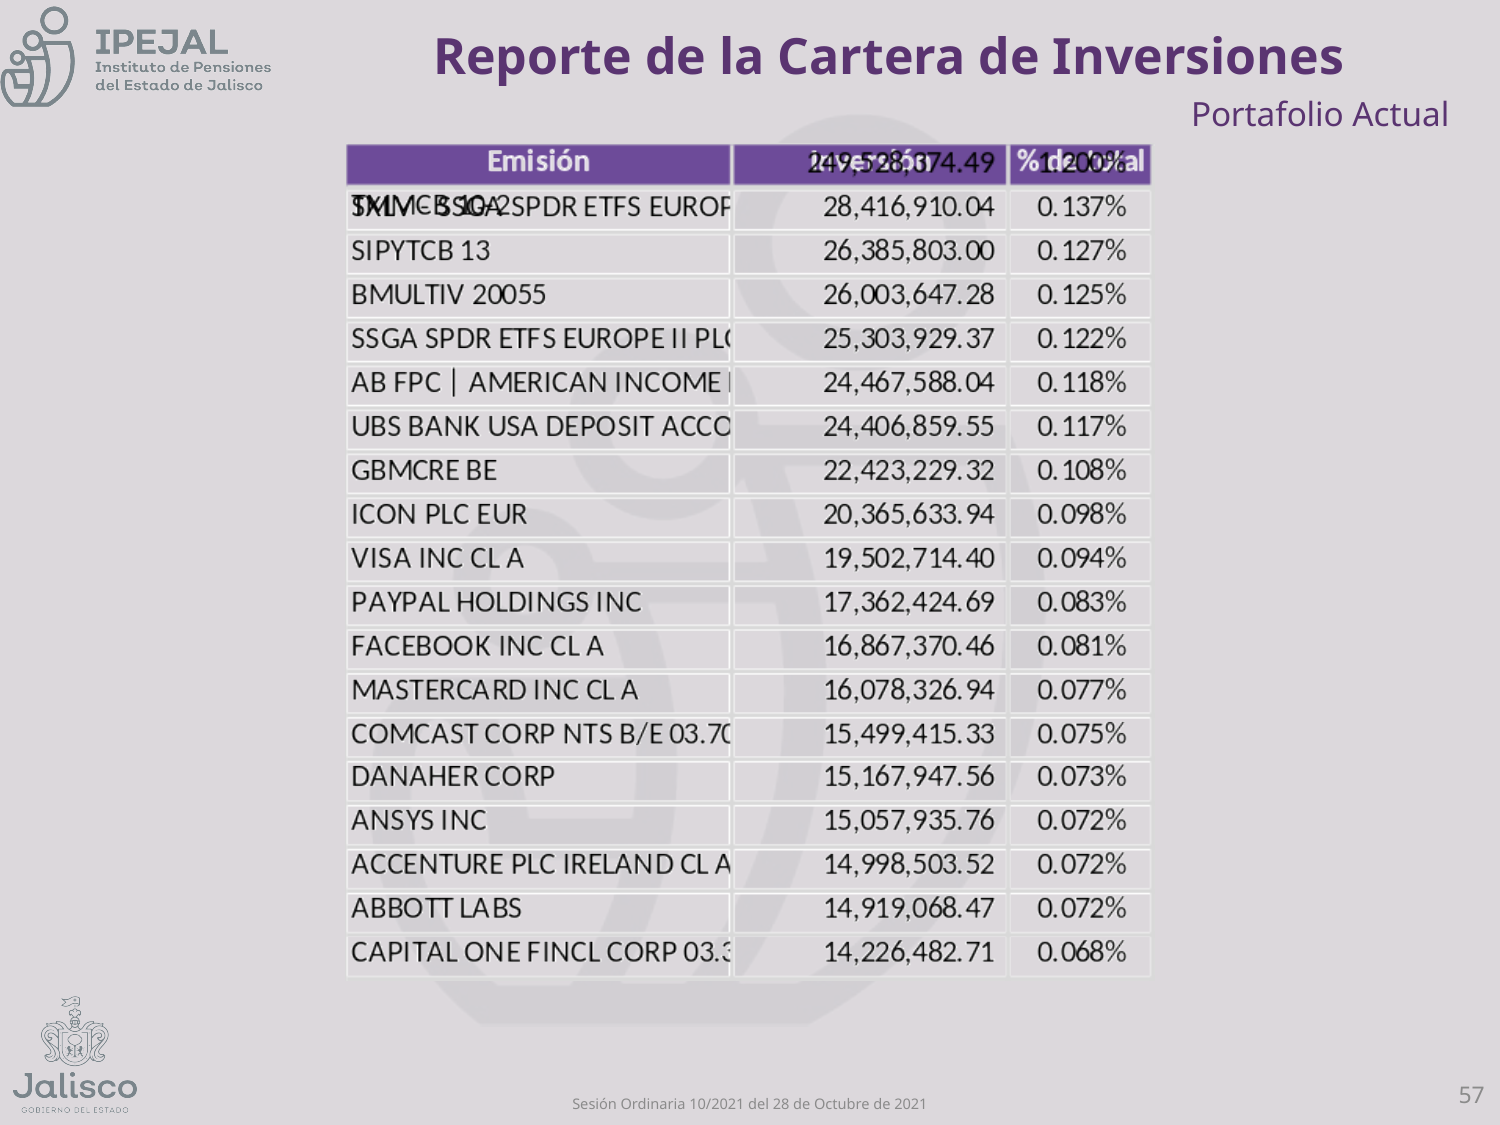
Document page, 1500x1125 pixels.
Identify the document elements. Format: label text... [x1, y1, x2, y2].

picture [344, 143, 1156, 982]
text_box Portafolio Actual [1176, 86, 1465, 141]
footer Sesión Ordinaria 10/2021 del 28 de Octubre de 2021 [472, 1074, 1028, 1125]
picture [0, 988, 166, 1125]
slide_number 57 [1411, 1066, 1500, 1125]
picture [0, 6, 271, 107]
text_box Reporte de la Cartera de Inversiones [277, 23, 1500, 149]
